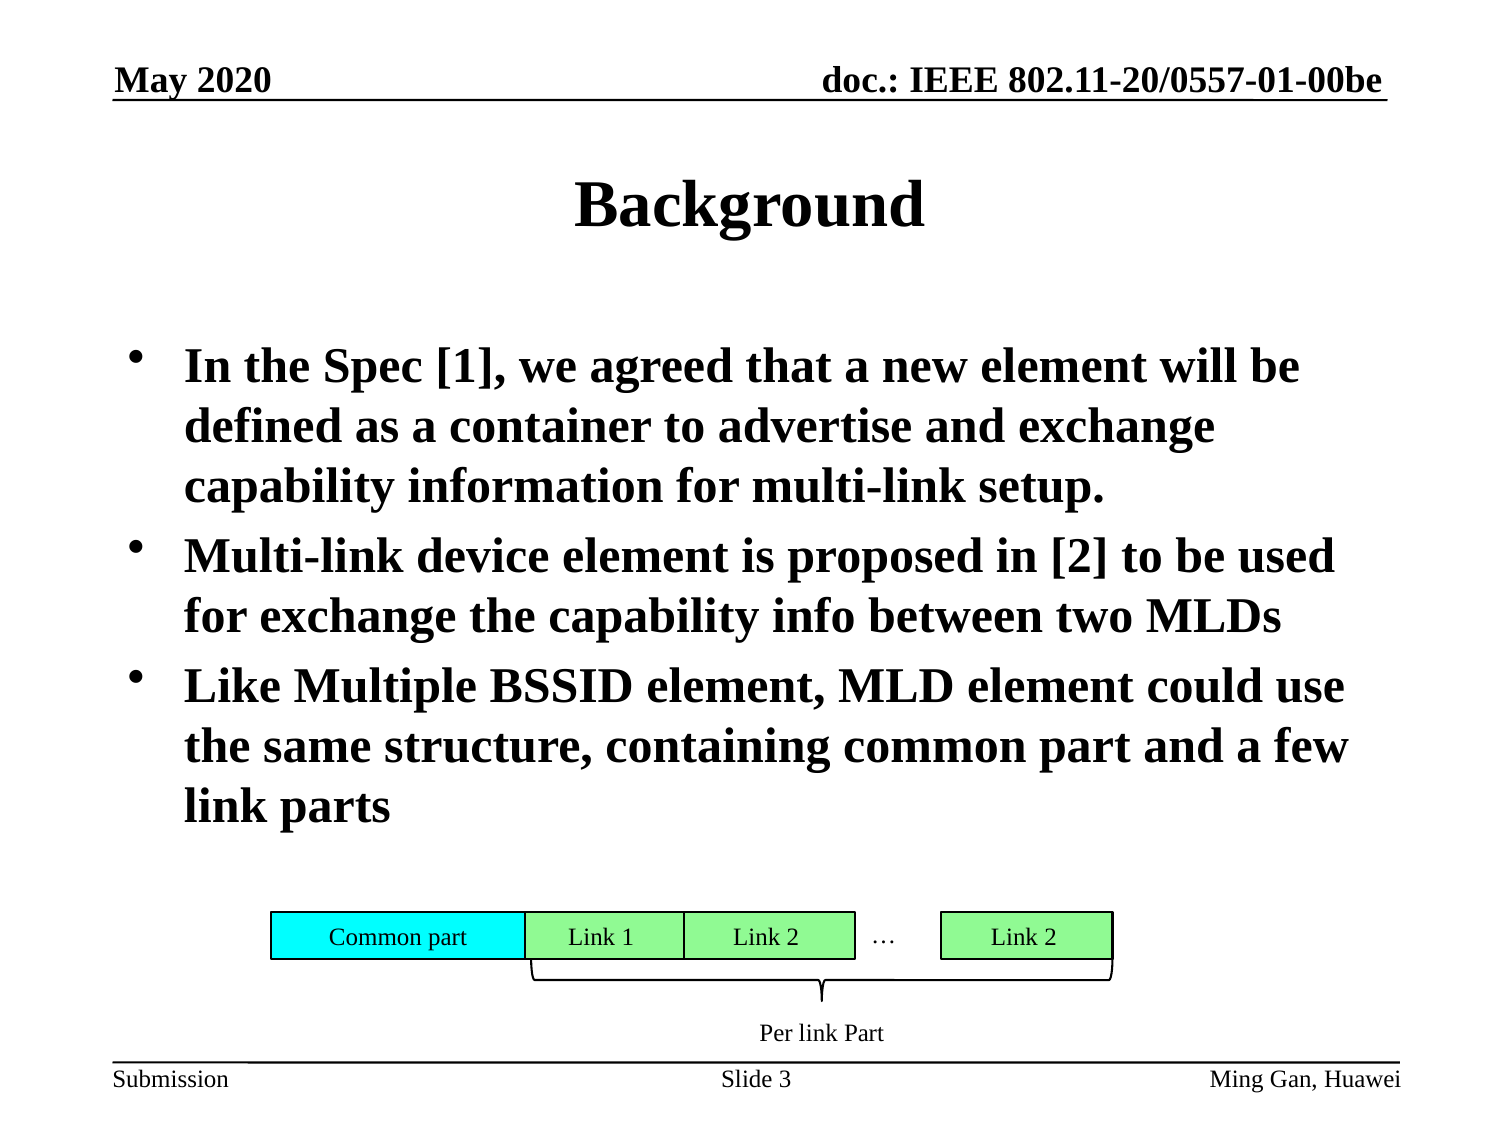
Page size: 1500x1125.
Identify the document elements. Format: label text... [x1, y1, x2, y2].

footer Ming Gan, Huawei [1206, 1061, 1402, 1093]
slide_number Slide 3 [712, 1061, 800, 1093]
title Background [112, 112, 1388, 288]
list In the Spec [1], we agreed that a new element will be defined as a container to advertise and exchange capability information for multi-link setup. Multi-link device element is proposed in [2] to be used for exchange the capability info between two MLDs Like Multiple BSSID element, MLD element could use the same structure, containing common part and a few link parts [112, 324, 1388, 1001]
text_box [531, 958, 1113, 1002]
text_box Link 2 [941, 912, 1113, 958]
text_box Link 1 [525, 912, 683, 959]
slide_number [114, 54, 274, 101]
text_box Per link Part [665, 1008, 978, 1054]
text_box Common part [271, 912, 525, 959]
text_box … [856, 911, 944, 956]
text_box Link 2 [683, 912, 855, 958]
